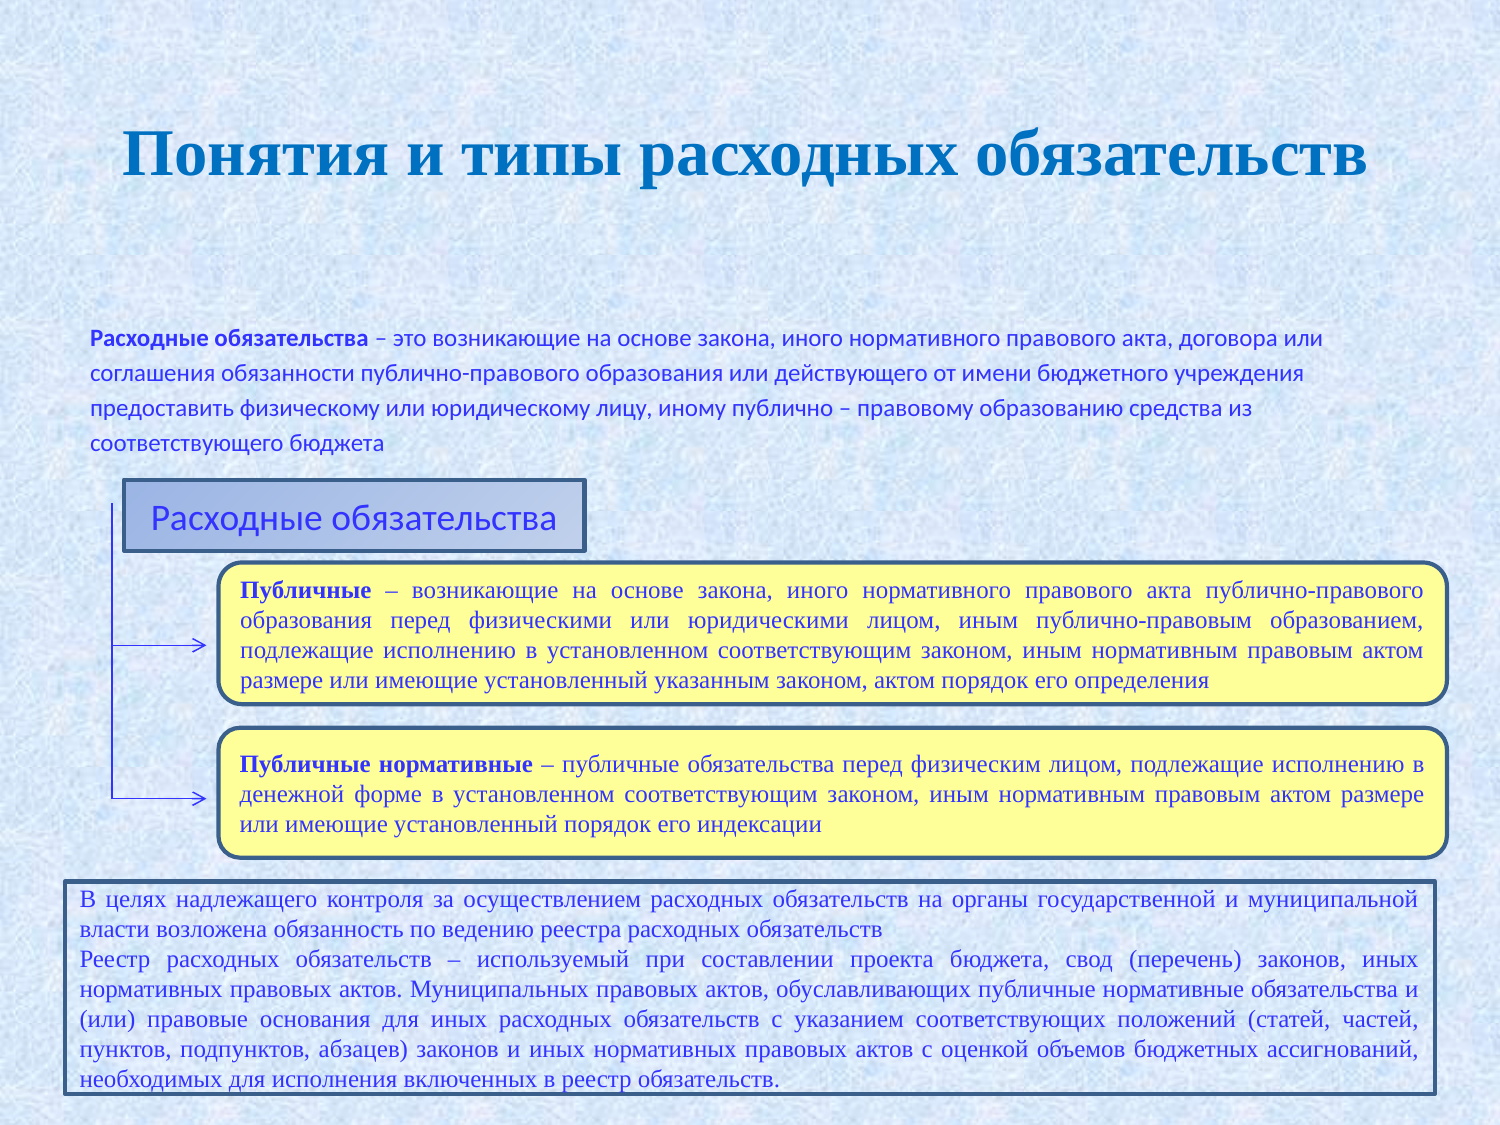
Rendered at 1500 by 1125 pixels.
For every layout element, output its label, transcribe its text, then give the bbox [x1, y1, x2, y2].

text_box Публичные нормативные – публичные обязательства перед физическим лицом, подлежащие исполнению в денежной форме в установленном соответствующим законом, иным нормативным правовым актом размере или имеющие установленный порядок его индексации [216, 725, 1450, 860]
table_cell 2026 год [113, 646, 196, 655]
table_cell 2026 год [110, 797, 195, 804]
text_box Расходные обязательства [122, 478, 587, 553]
text_box Публичные – возникающие на основе закона, иного нормативного правового акта публично-правового образования перед физическими или юридическими лицом, иным публично-правовым образованием, подлежащие исполнению в установленном соответствующим законом, иным нормативным правовым актом размере или имеющие установленный указанным законом, актом порядок его определения [216, 560, 1450, 707]
text_box В целях надлежащего контроля за осуществлением расходных обязательств на органы государственной и муниципальной власти возложена обязанность по ведению реестра расходных обязательств Реестр расходных обязательств – используемый при составлении проекта бюджета, свод (перечень) законов, иных нормативных правовых актов. Муниципальных правовых актов, обуславливающих публичные нормативные обязательства и (или) правовые основания для иных расходных обязательств с указанием соответствующих положений (статей, частей, пунктов, подпунктов, абзацев) законов и иных нормативных правовых актов с оценкой объемов бюджетных ассигнований, необходимых для исполнения включенных в реестр обязательств. [63, 879, 1437, 1096]
text_box Понятия и типы расходных обязательств [107, 101, 1443, 197]
picture [0, 0, 1500, 1125]
list Расходные обязательства – это возникающие на основе закона, иного нормативного правового акта, договора или соглашения обязанности публично-правового образования или действующего от имени бюджетного учреждения предоставить физическому или юридическому лицу, иному публично – правовому образованию средства из соответствующего бюджета [74, 314, 1460, 1059]
